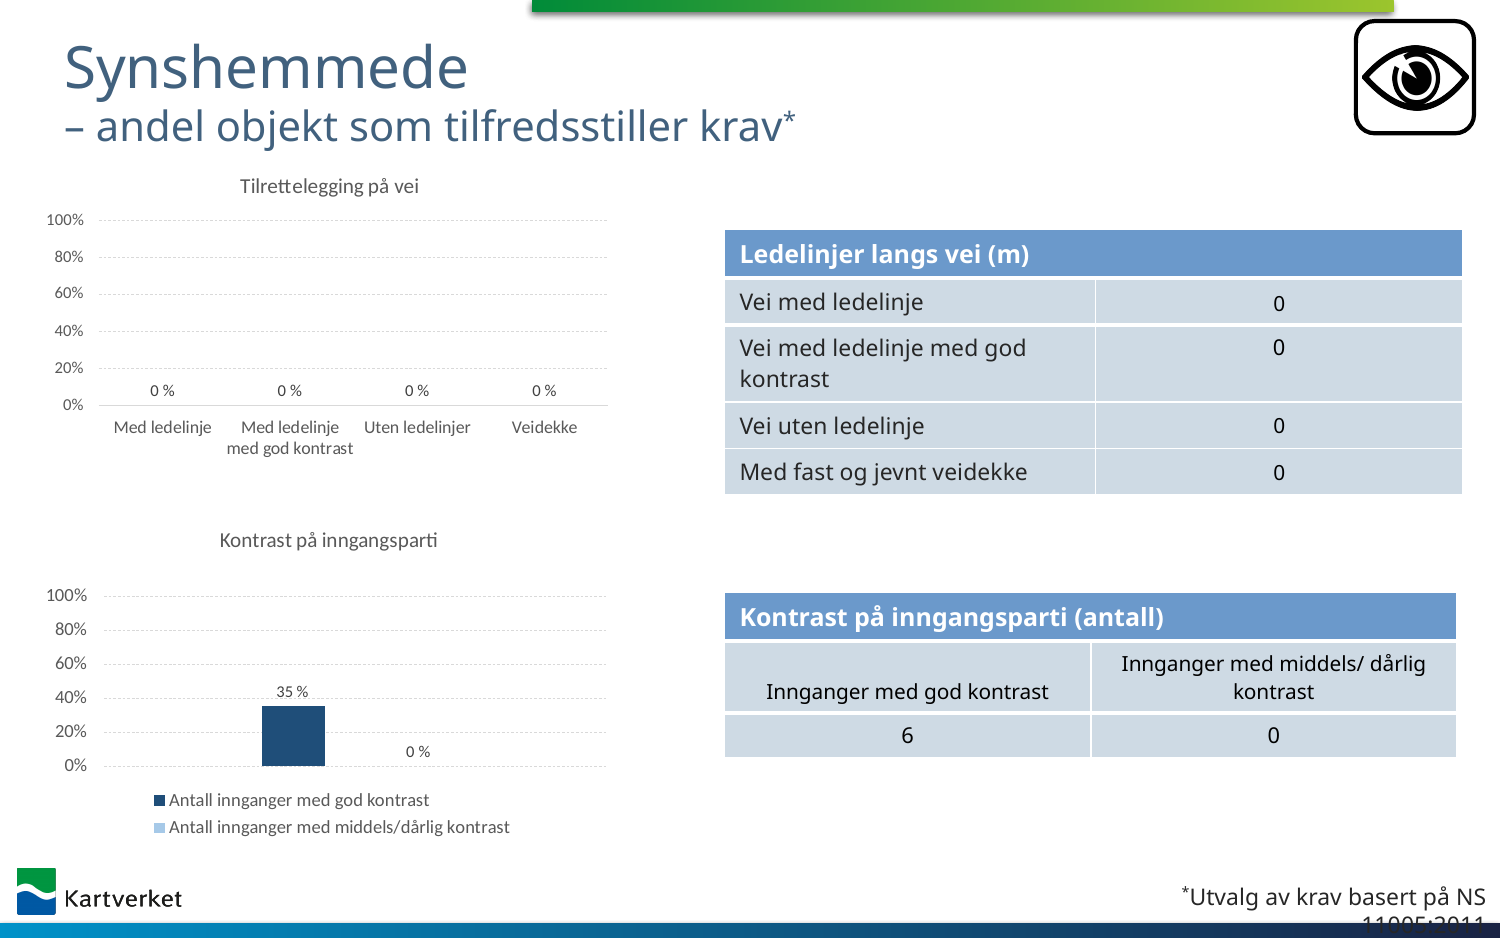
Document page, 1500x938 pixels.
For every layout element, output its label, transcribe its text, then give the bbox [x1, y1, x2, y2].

picture [41, 166, 618, 492]
table_cell 0 [1096, 449, 1462, 494]
table_cell 0 [1092, 715, 1456, 757]
text_box Synshemmede – andel objekt som tilfredsstiller krav* [49, 24, 1431, 158]
table_cell Innganger med god kontrast [725, 643, 1090, 711]
table_cell 0 [1096, 327, 1462, 401]
table_cell Vei med ledelinje med god kontrast [725, 327, 1095, 401]
table_header Kontrast på inngangsparti (antall) [725, 593, 1456, 639]
table_cell Med fast og jevnt veidekke [725, 449, 1095, 494]
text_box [1355, 20, 1475, 134]
table_cell Innganger med middels/ dårlig kontrast [1092, 643, 1456, 711]
table_cell 0 [1096, 280, 1462, 323]
text_box *Utvalg av krav basert på NS 11005:2011 [1068, 873, 1500, 938]
table_cell Vei med ledelinje [725, 280, 1095, 323]
picture [41, 520, 617, 846]
table_cell 0 [1096, 403, 1462, 448]
table_cell Vei uten ledelinje [725, 403, 1095, 448]
table_header Ledelinjer langs vei (m) [725, 230, 1462, 276]
table_cell 6 [725, 715, 1090, 757]
